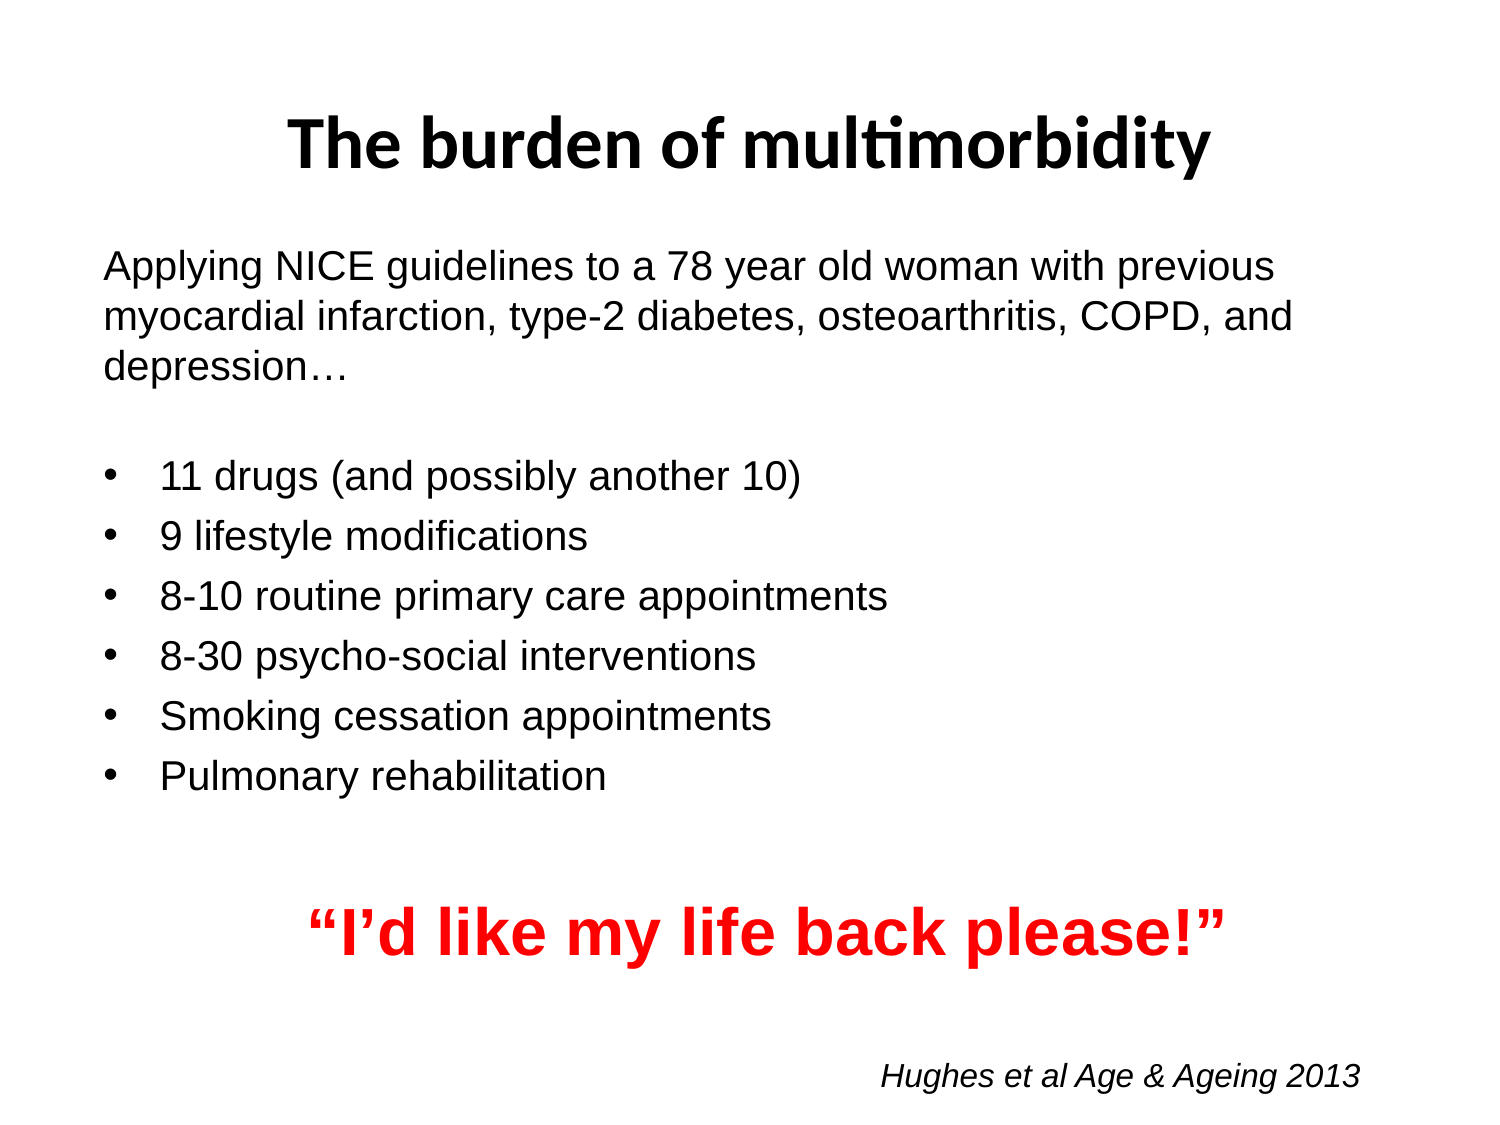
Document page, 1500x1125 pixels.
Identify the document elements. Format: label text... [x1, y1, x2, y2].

text_box Hughes et al Age & Ageing 2013 [856, 1046, 1376, 1102]
text_box Applying NICE guidelines to a 78 year old woman with previous myocardial infarction, type-2 diabetes, osteoarthritis, COPD, and depression… 11 drugs (and possibly another 10) 9 lifestyle modifications 8-10 routine primary care appointments 8-30 psycho-social interventions Smoking cessation appointments Pulmonary rehabilitation [88, 231, 1447, 857]
title The burden of multimorbidity [75, 45, 1425, 233]
text_box “I’d like my life back please!” [112, 881, 1424, 977]
